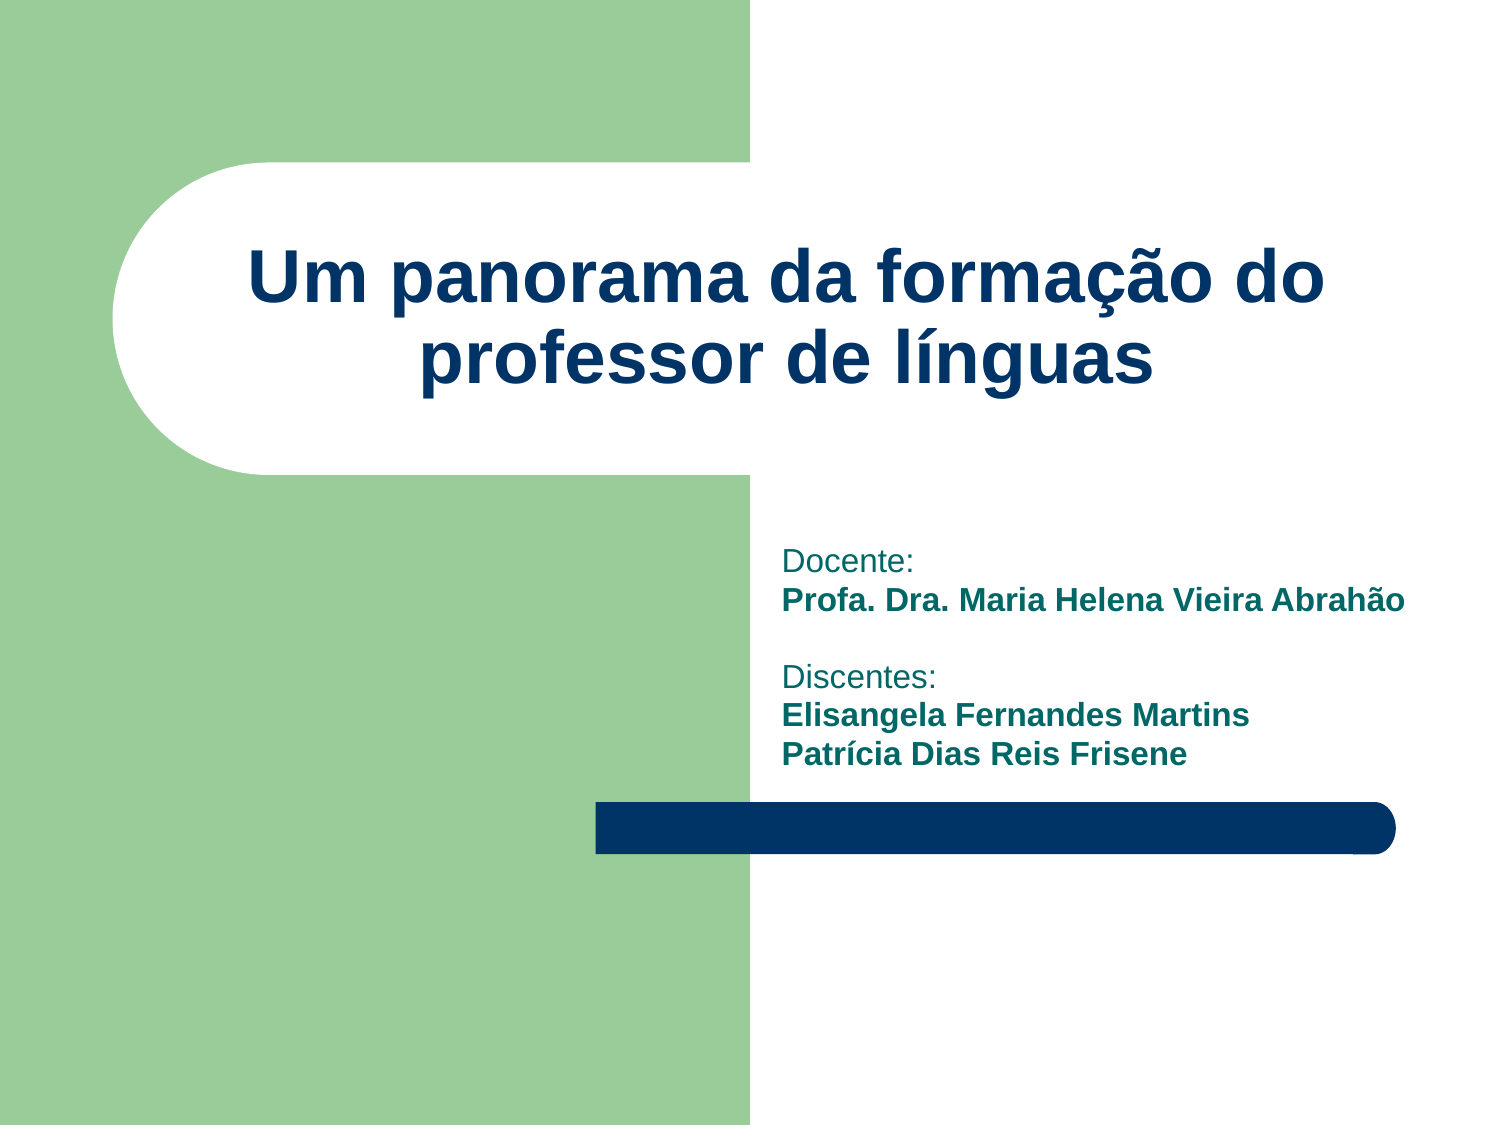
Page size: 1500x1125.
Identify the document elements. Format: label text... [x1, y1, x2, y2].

subtitle Docente: Profa. Dra. Maria Helena Vieira Abrahão Discentes: Elisangela Fernandes Martins Patrícia Dias Reis Frisene [766, 479, 1426, 780]
title Um panorama da formação do professor de línguas [112, 162, 1463, 476]
